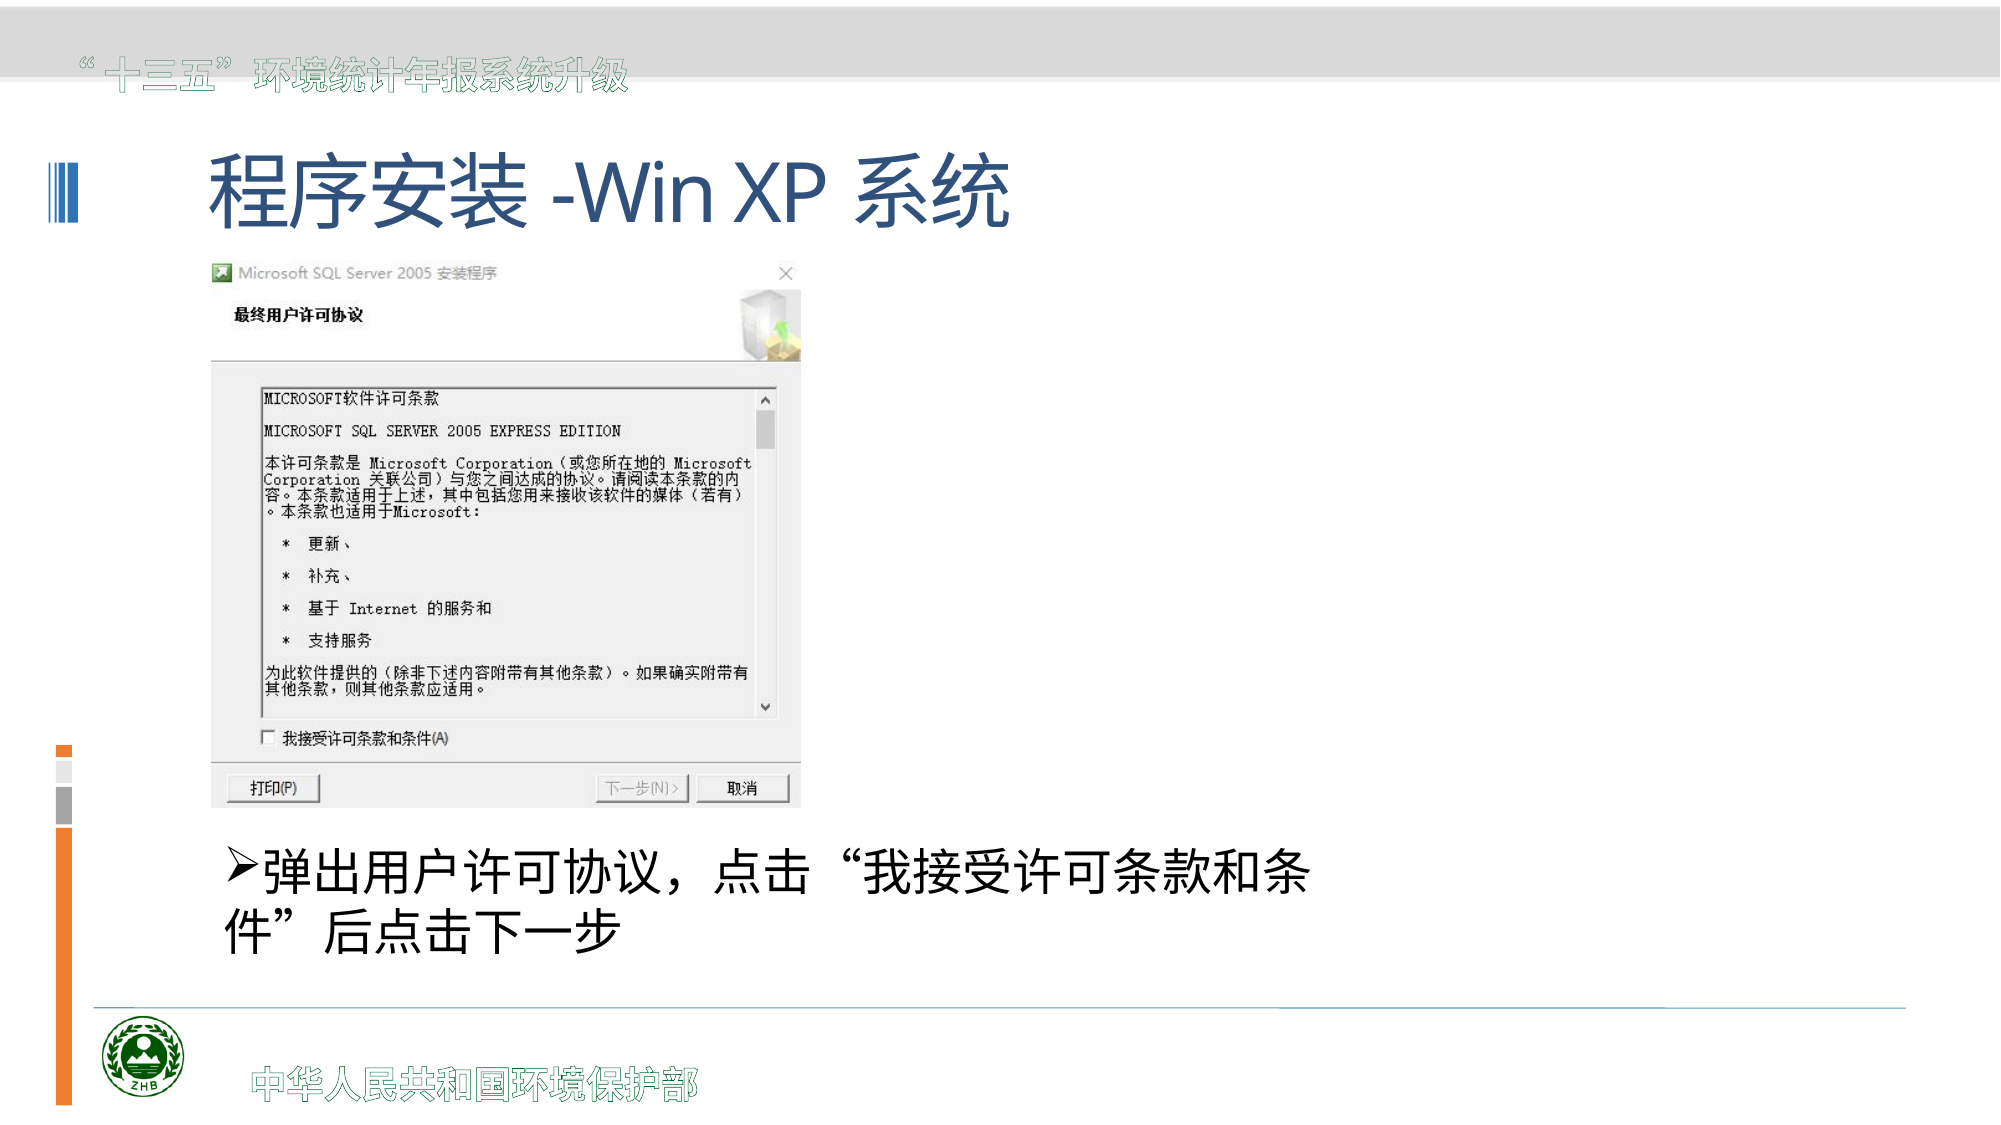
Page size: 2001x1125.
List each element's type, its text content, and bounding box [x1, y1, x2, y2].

picture [211, 260, 801, 808]
text_box 程序安装-Win XP系统 [192, 131, 1080, 261]
text_box 弹出用户许可协议，点击“我接受许可条款和条件”后点击下一步 [208, 833, 1394, 969]
picture [93, 1007, 188, 1106]
